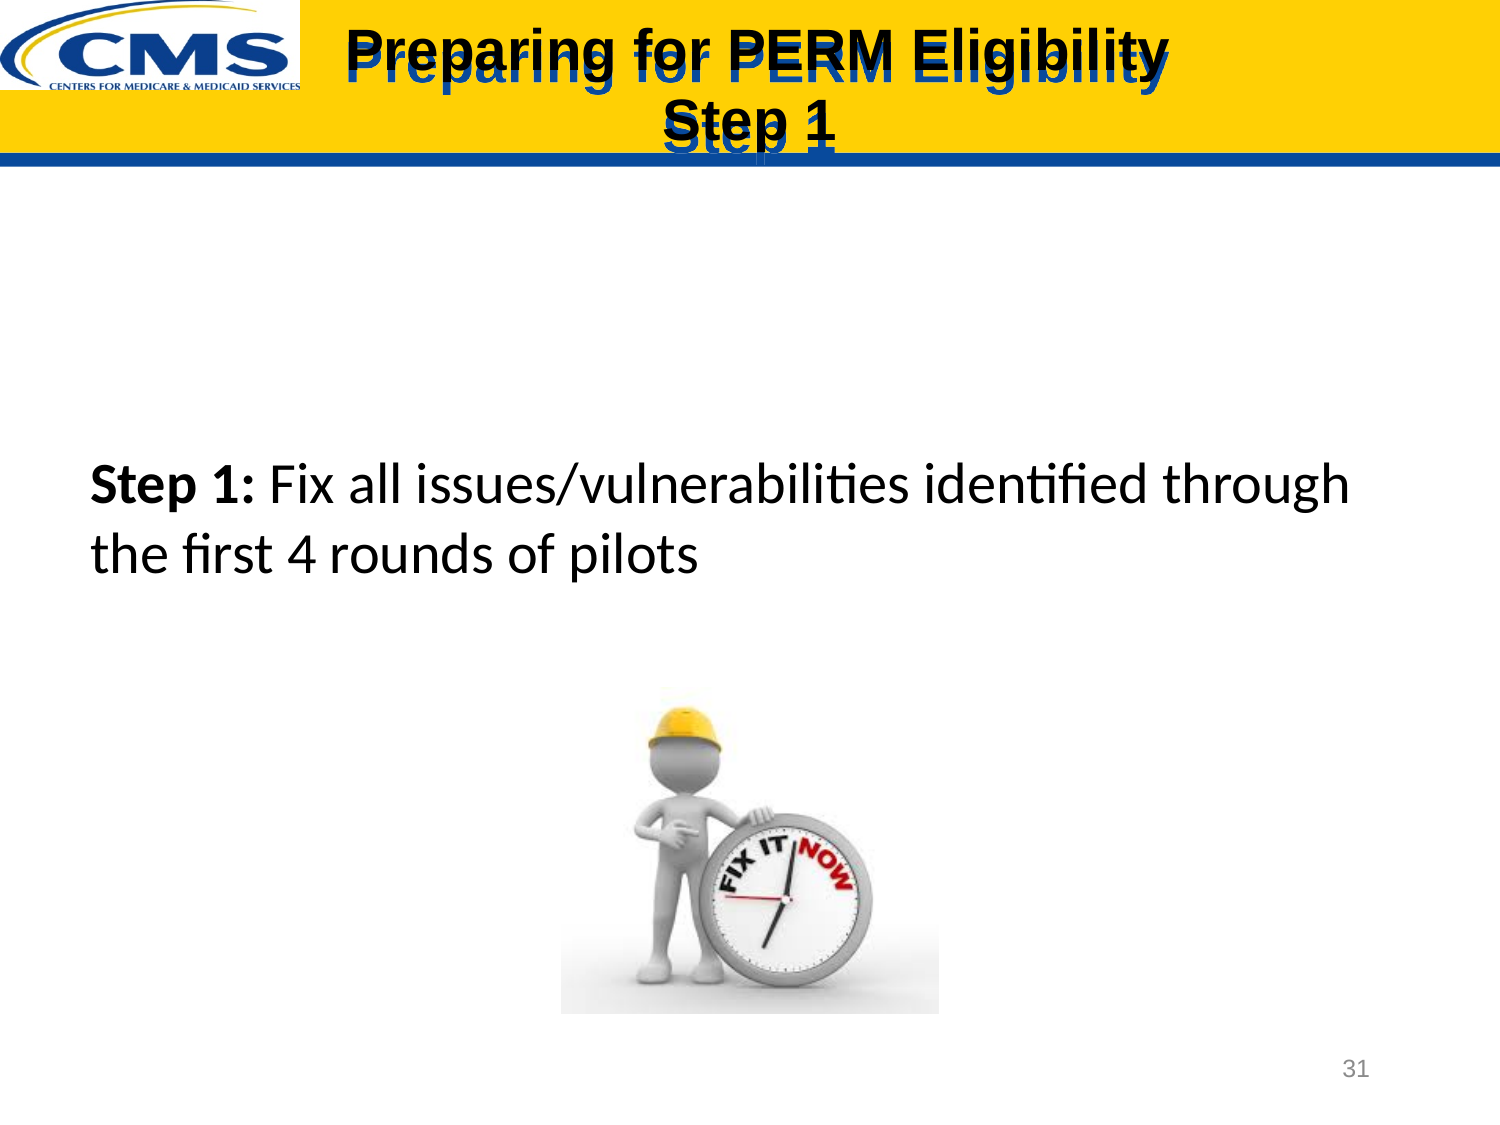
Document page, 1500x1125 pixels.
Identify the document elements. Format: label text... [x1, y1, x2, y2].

picture [561, 687, 939, 1015]
slide_number 31 [1275, 1037, 1438, 1098]
list Step 1: Fix all issues/vulnerabilities identified through the first 4 rounds of pilots [75, 437, 1425, 625]
picture [0, 0, 300, 90]
title Preparing for PERM Eligibility Step 1 [0, 24, 1500, 139]
